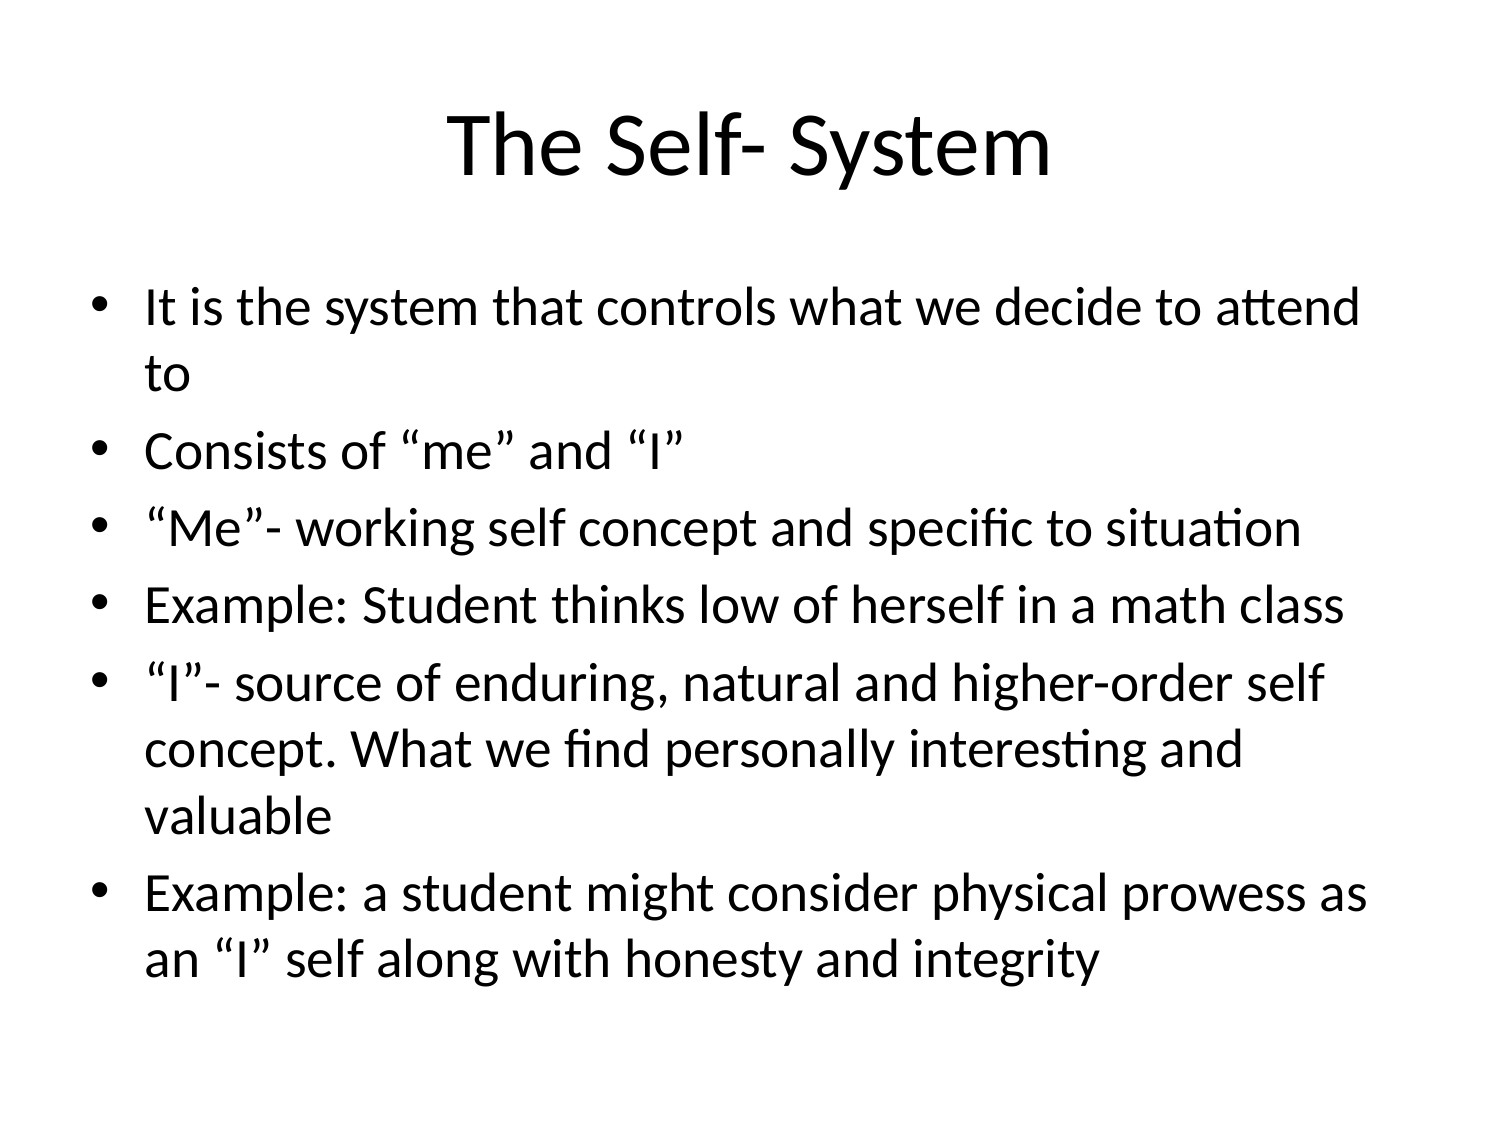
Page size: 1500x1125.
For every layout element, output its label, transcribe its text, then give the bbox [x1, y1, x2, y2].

list It is the system that controls what we decide to attend to Consists of “me” and “I” “Me”- working self concept and specific to situation Example: Student thinks low of herself in a math class “I”- source of enduring, natural and higher-order self concept. What we find personally interesting and valuable Example: a student might consider physical prowess as an “I” self along with honesty and integrity [75, 262, 1425, 1005]
title The Self- System [75, 45, 1425, 233]
